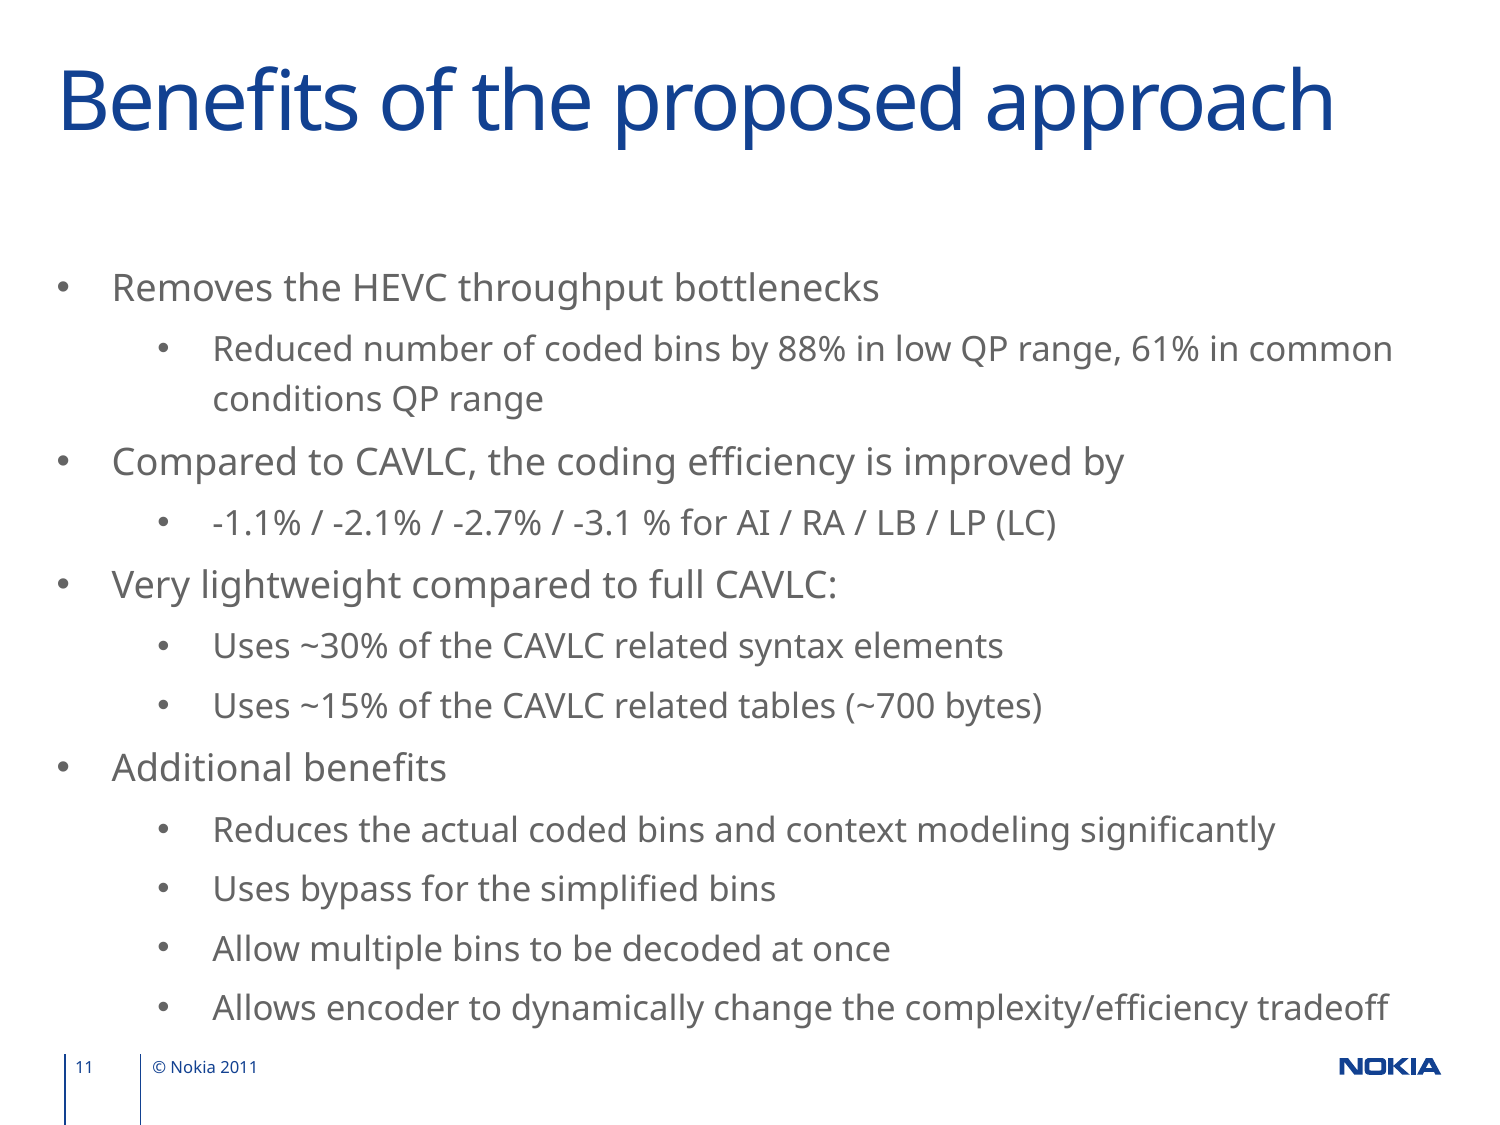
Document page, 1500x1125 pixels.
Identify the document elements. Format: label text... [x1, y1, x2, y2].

footer © Nokia 2011 [152, 1057, 1231, 1079]
list Removes the HEVC throughput bottlenecks Reduced number of coded bins by 88% in low QP range, 61% in common conditions QP range Compared to CAVLC, the coding efficiency is improved by -1.1% / -2.1% / -2.7% / -3.1 % for AI / RA / LB / LP (LC) Very lightweight compared to full CAVLC: Uses ~30% of the CAVLC related syntax elements Uses ~15% of the CAVLC related tables (~700 bytes) Additional benefits Reduces the actual coded bins and context modeling significantly Uses bypass for the simplified bins Allow multiple bins to be decoded at once Allows encoder to dynamically change the complexity/efficiency tradeoff [56, 254, 1436, 1047]
slide_number 11 [75, 1057, 124, 1079]
title Benefits of the proposed approach [56, 47, 1433, 149]
